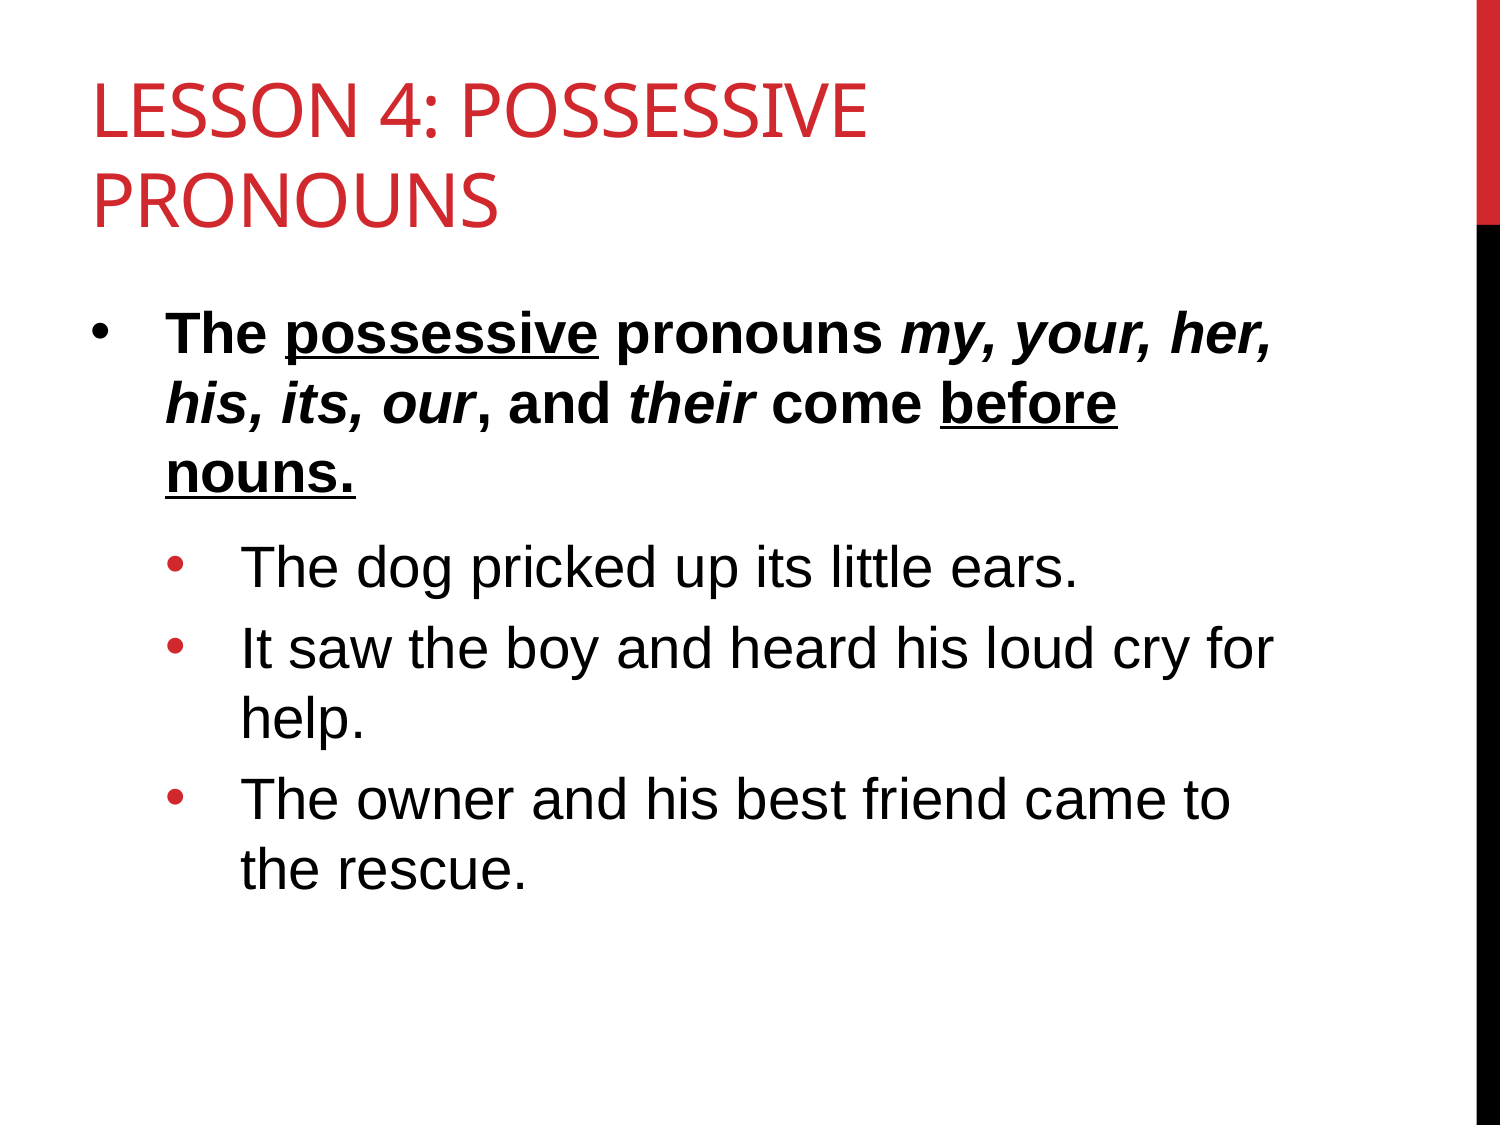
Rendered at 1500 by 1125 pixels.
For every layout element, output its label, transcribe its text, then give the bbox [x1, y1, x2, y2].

title Lesson 4: Possessive Pronouns [75, 25, 1025, 250]
list The possessive pronouns my, your, her, his, its, our, and their come before nouns. The dog pricked up its little ears. It saw the boy and heard his loud cry for help. The owner and his best friend came to the rescue. [75, 287, 1325, 1005]
